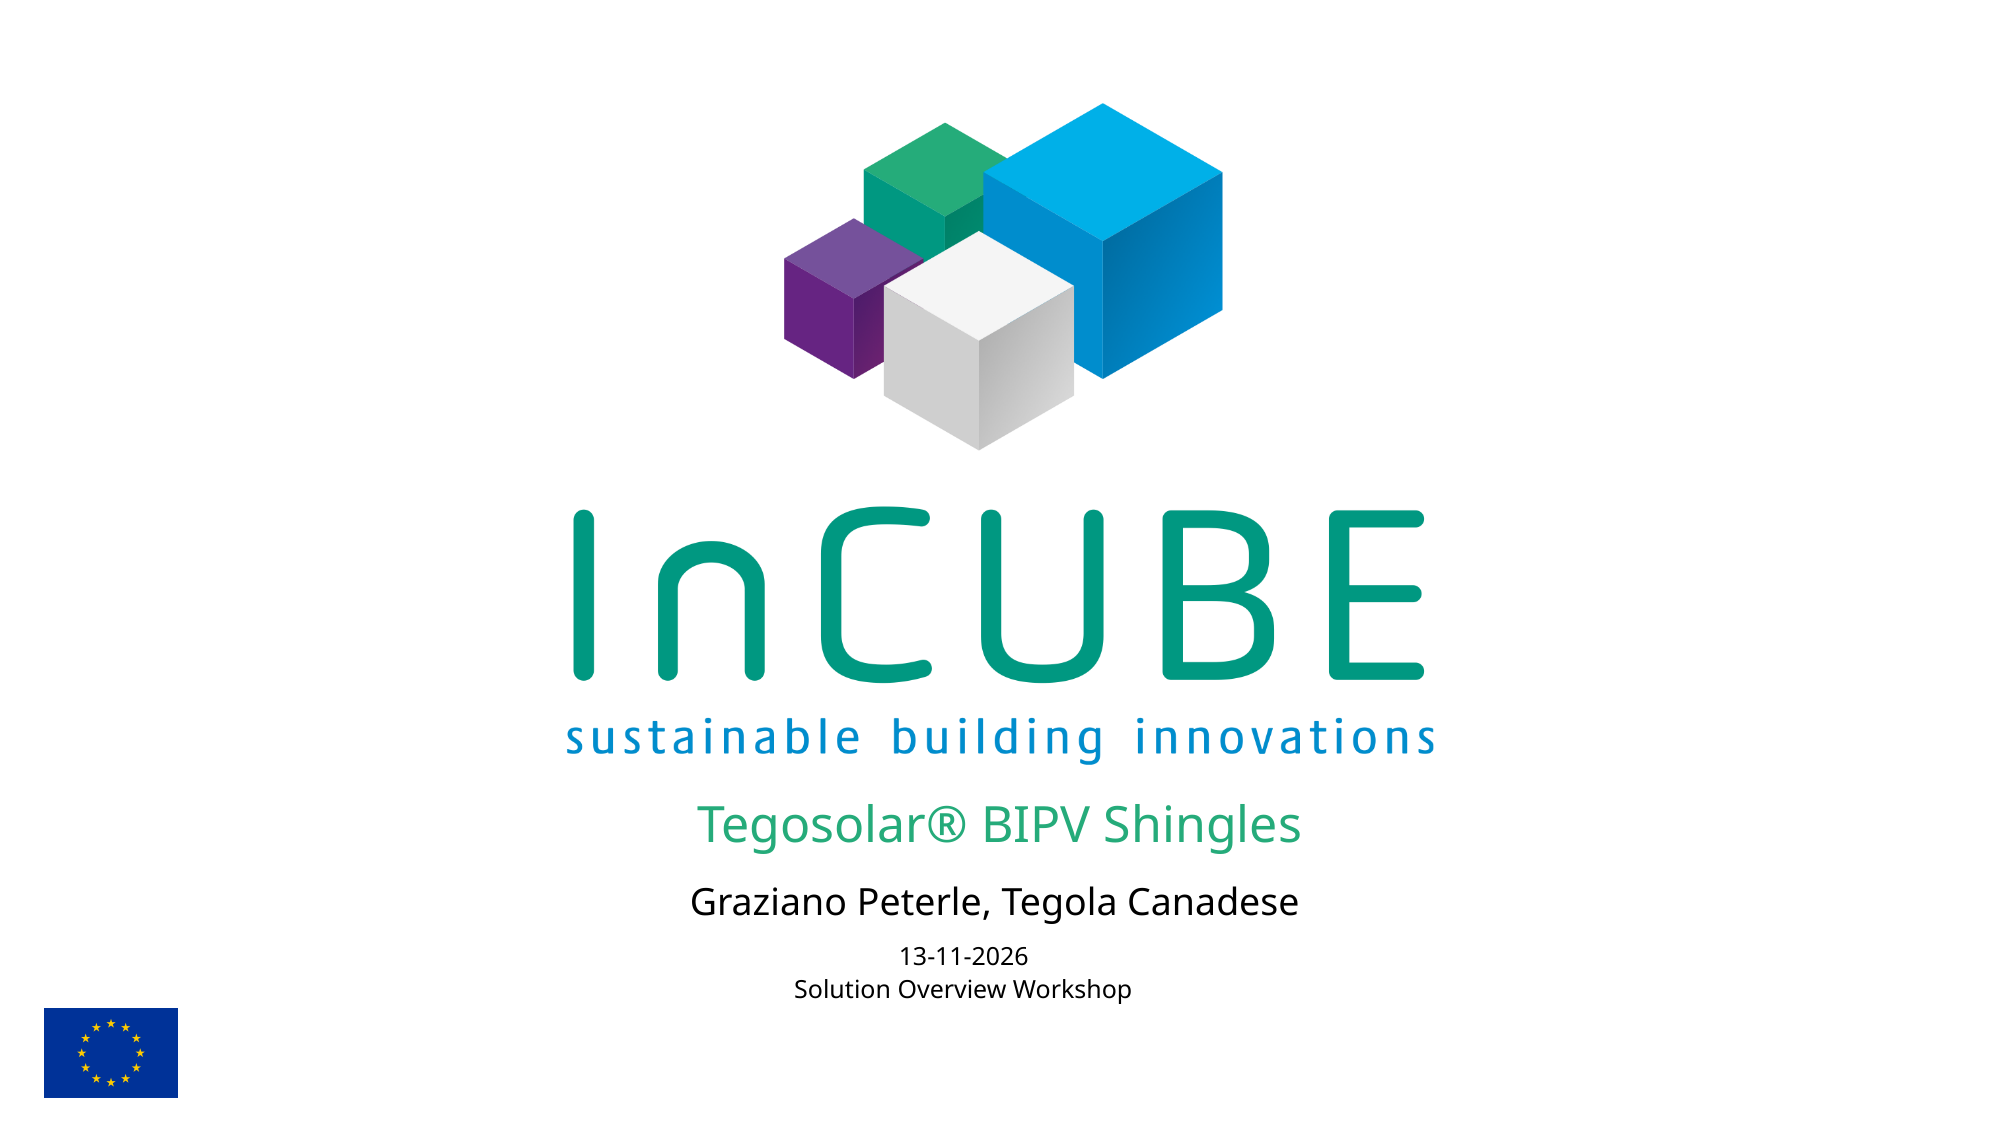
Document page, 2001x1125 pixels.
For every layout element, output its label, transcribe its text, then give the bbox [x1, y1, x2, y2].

picture [566, 103, 1434, 766]
list Tegosolar® BIPV Shingles [128, 784, 1872, 873]
list Graziano Peterle, Tegola Canadese [208, 873, 1792, 925]
picture [44, 1008, 178, 1098]
list Solution Overview Workshop [636, 966, 1292, 1012]
picture [1424, 731, 1434, 743]
